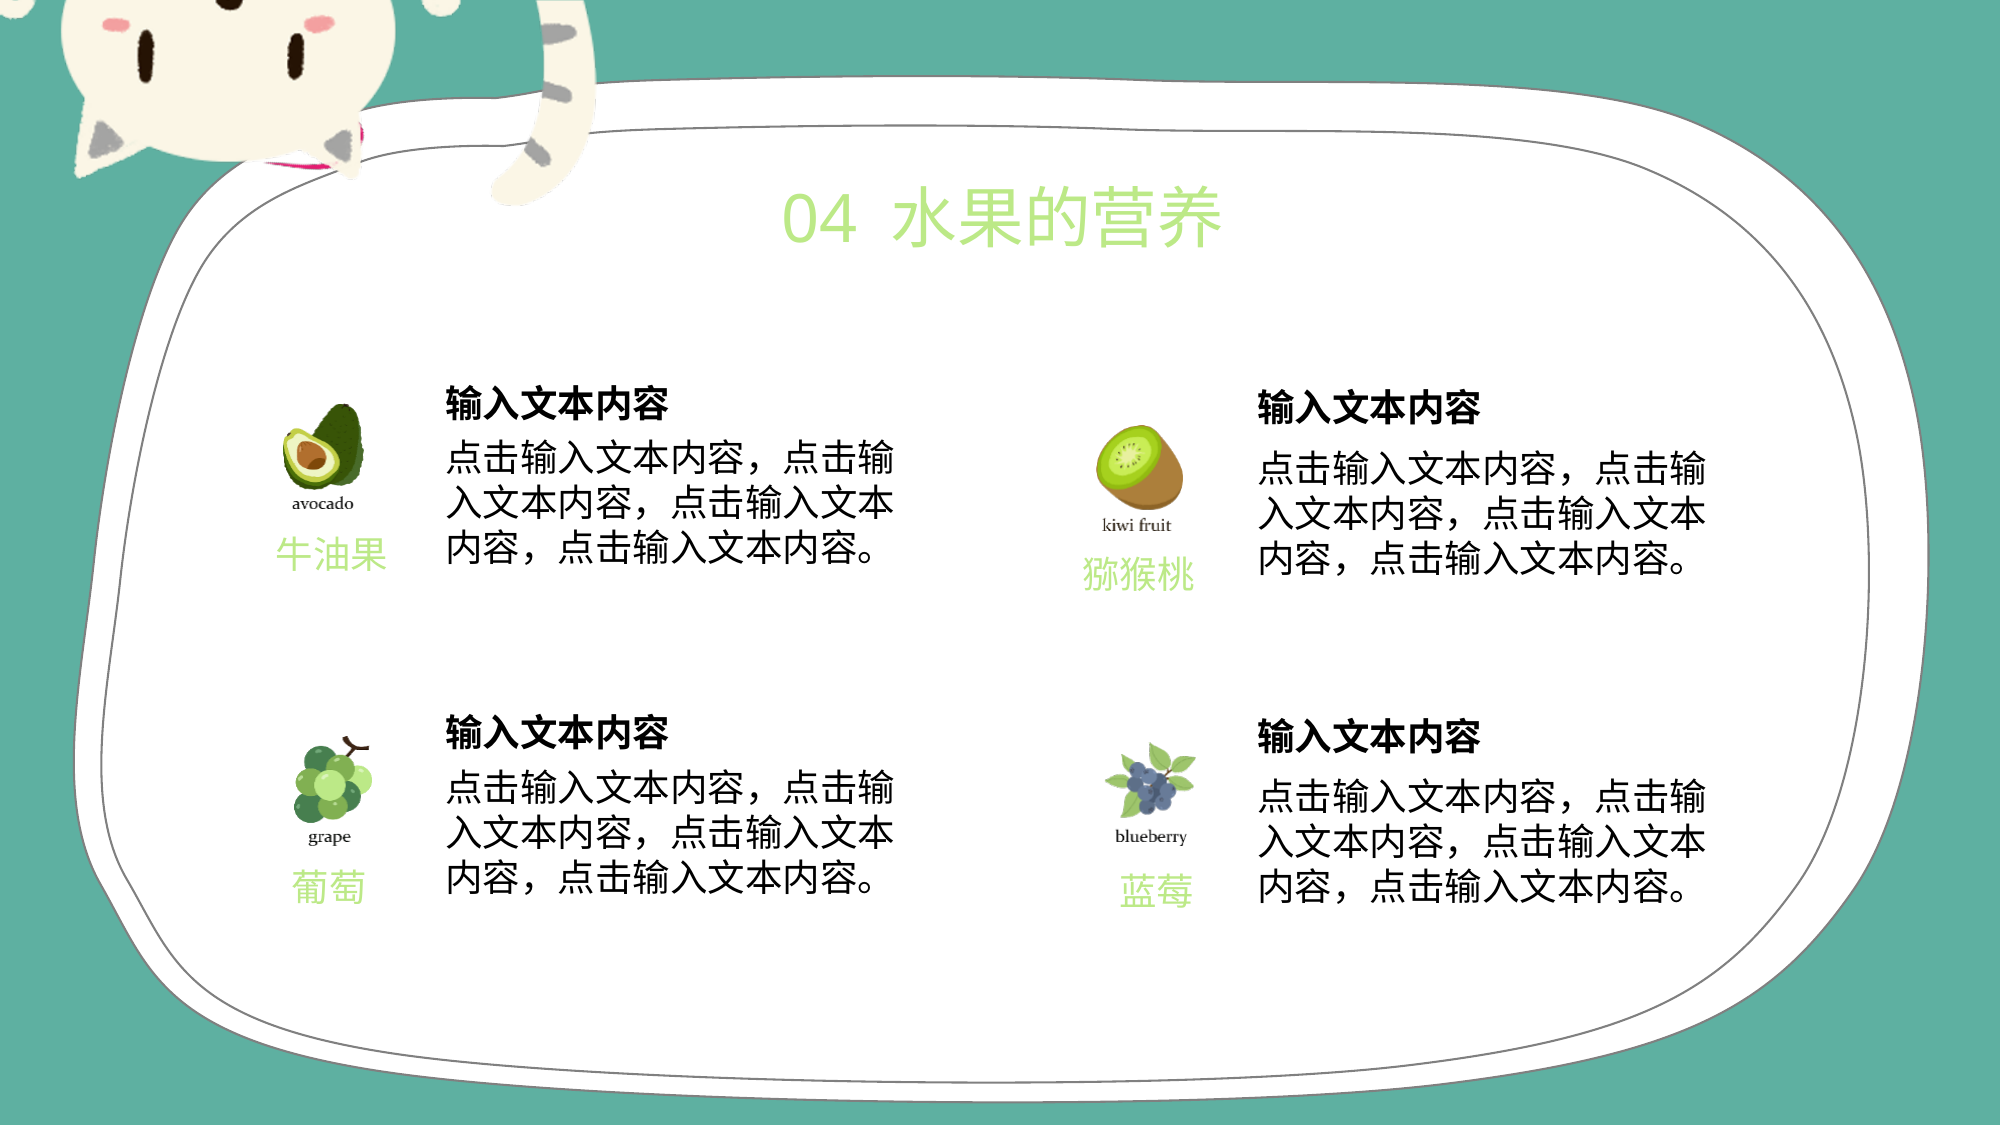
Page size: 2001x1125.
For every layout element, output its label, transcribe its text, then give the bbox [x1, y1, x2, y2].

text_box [1104, 742, 1280, 921]
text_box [430, 701, 911, 908]
text_box 04 水果的营养 [766, 168, 1270, 264]
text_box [277, 736, 452, 918]
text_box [1242, 377, 1723, 590]
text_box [430, 372, 911, 578]
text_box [1067, 425, 1243, 604]
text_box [1242, 705, 1723, 918]
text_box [260, 403, 436, 585]
picture [0, 0, 597, 217]
